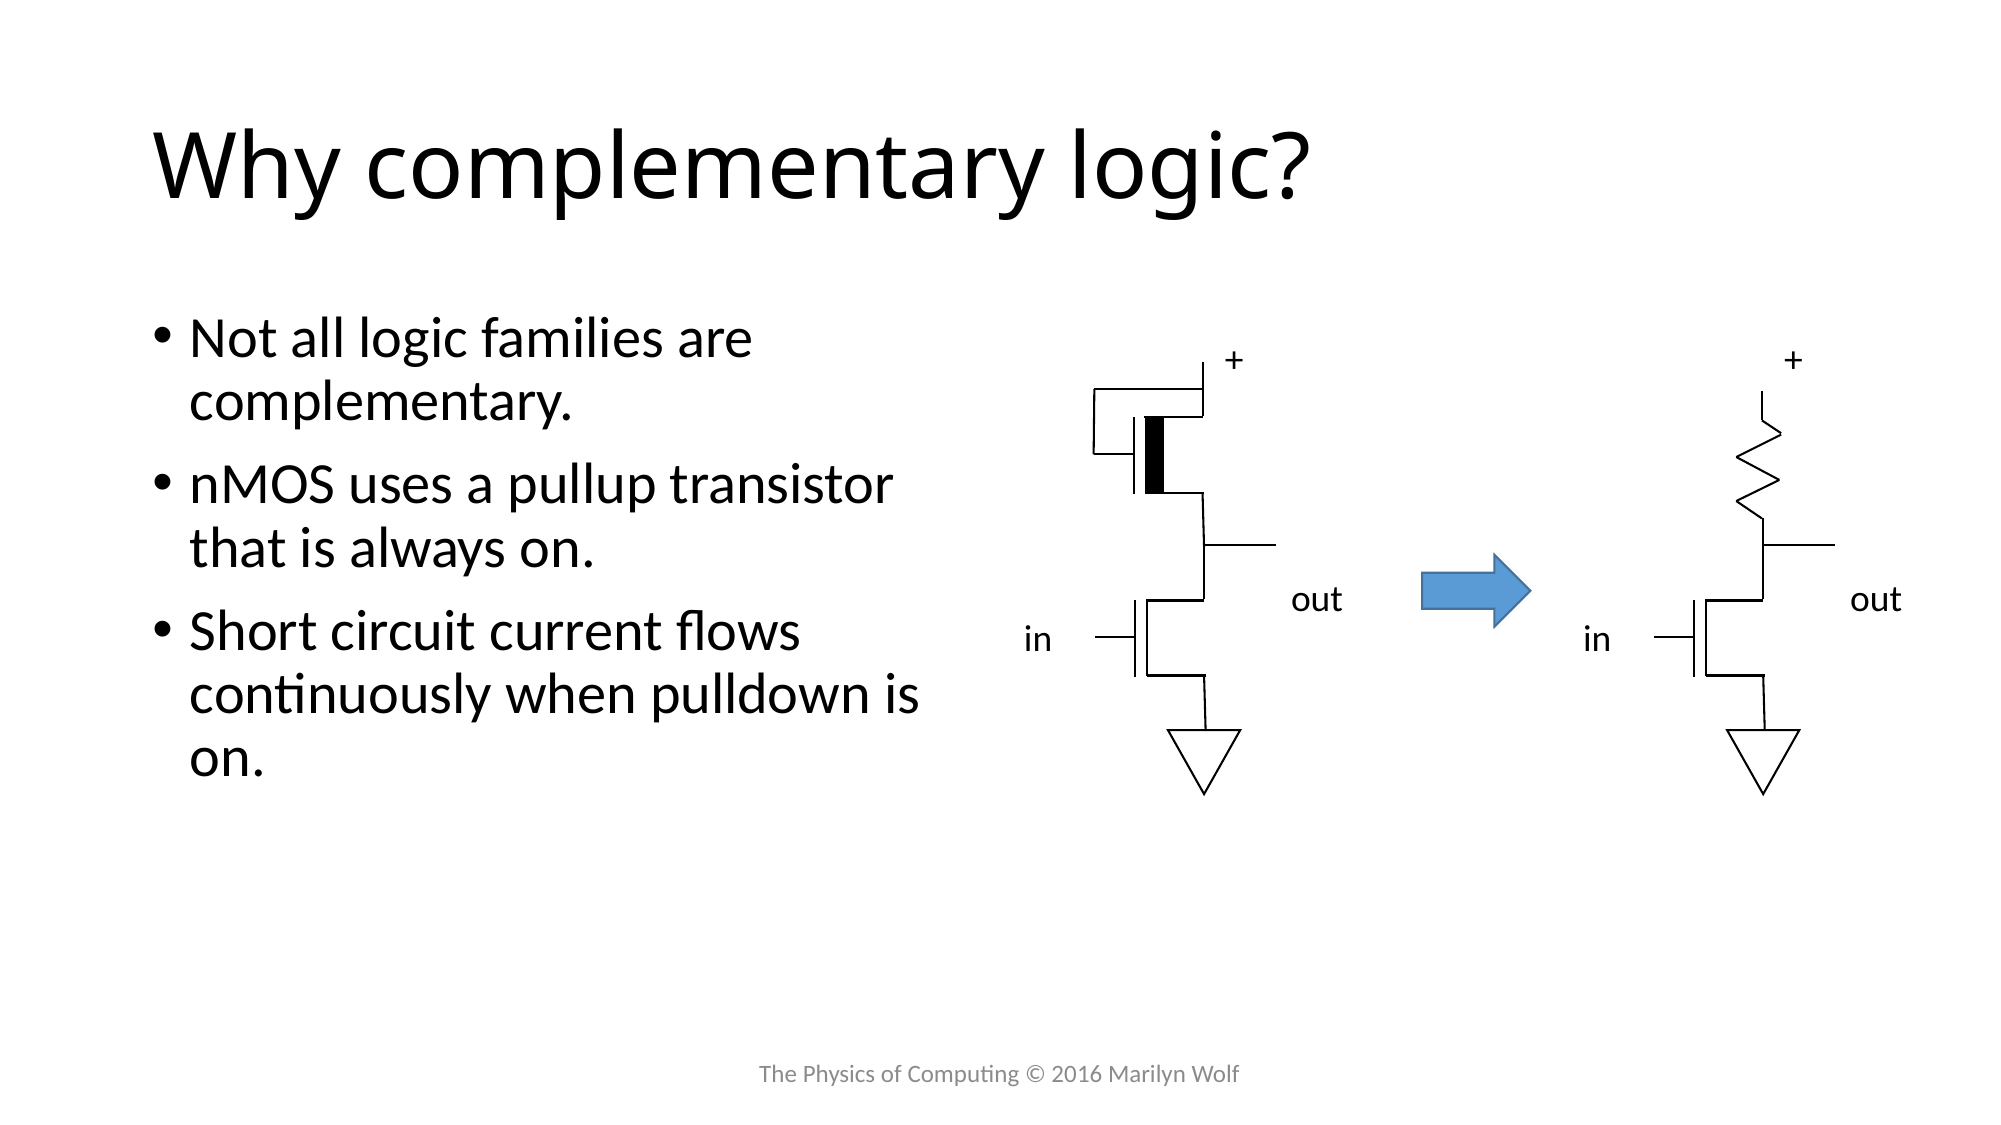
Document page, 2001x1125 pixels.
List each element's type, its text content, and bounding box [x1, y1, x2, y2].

text_box + [1769, 327, 1819, 387]
list Not all logic families are complementary. nMOS uses a pullup transistor that is always on. Short circuit current flows continuously when pulldown is on. [137, 299, 988, 1014]
text_box in [1568, 606, 1616, 667]
text_box [1725, 729, 1802, 797]
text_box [1055, 399, 1242, 510]
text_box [1616, 582, 1803, 693]
text_box [1166, 729, 1242, 797]
title Why complementary logic? [137, 59, 1863, 278]
text_box + [1210, 327, 1260, 387]
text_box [1736, 391, 1782, 548]
text_box [1421, 552, 1532, 630]
text_box in [1009, 606, 1057, 667]
text_box out [1276, 566, 1358, 626]
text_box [1057, 582, 1244, 693]
text_box out [1835, 566, 1918, 626]
footer The Physics of Computing © 2016 Marilyn Wolf [662, 1042, 1338, 1103]
